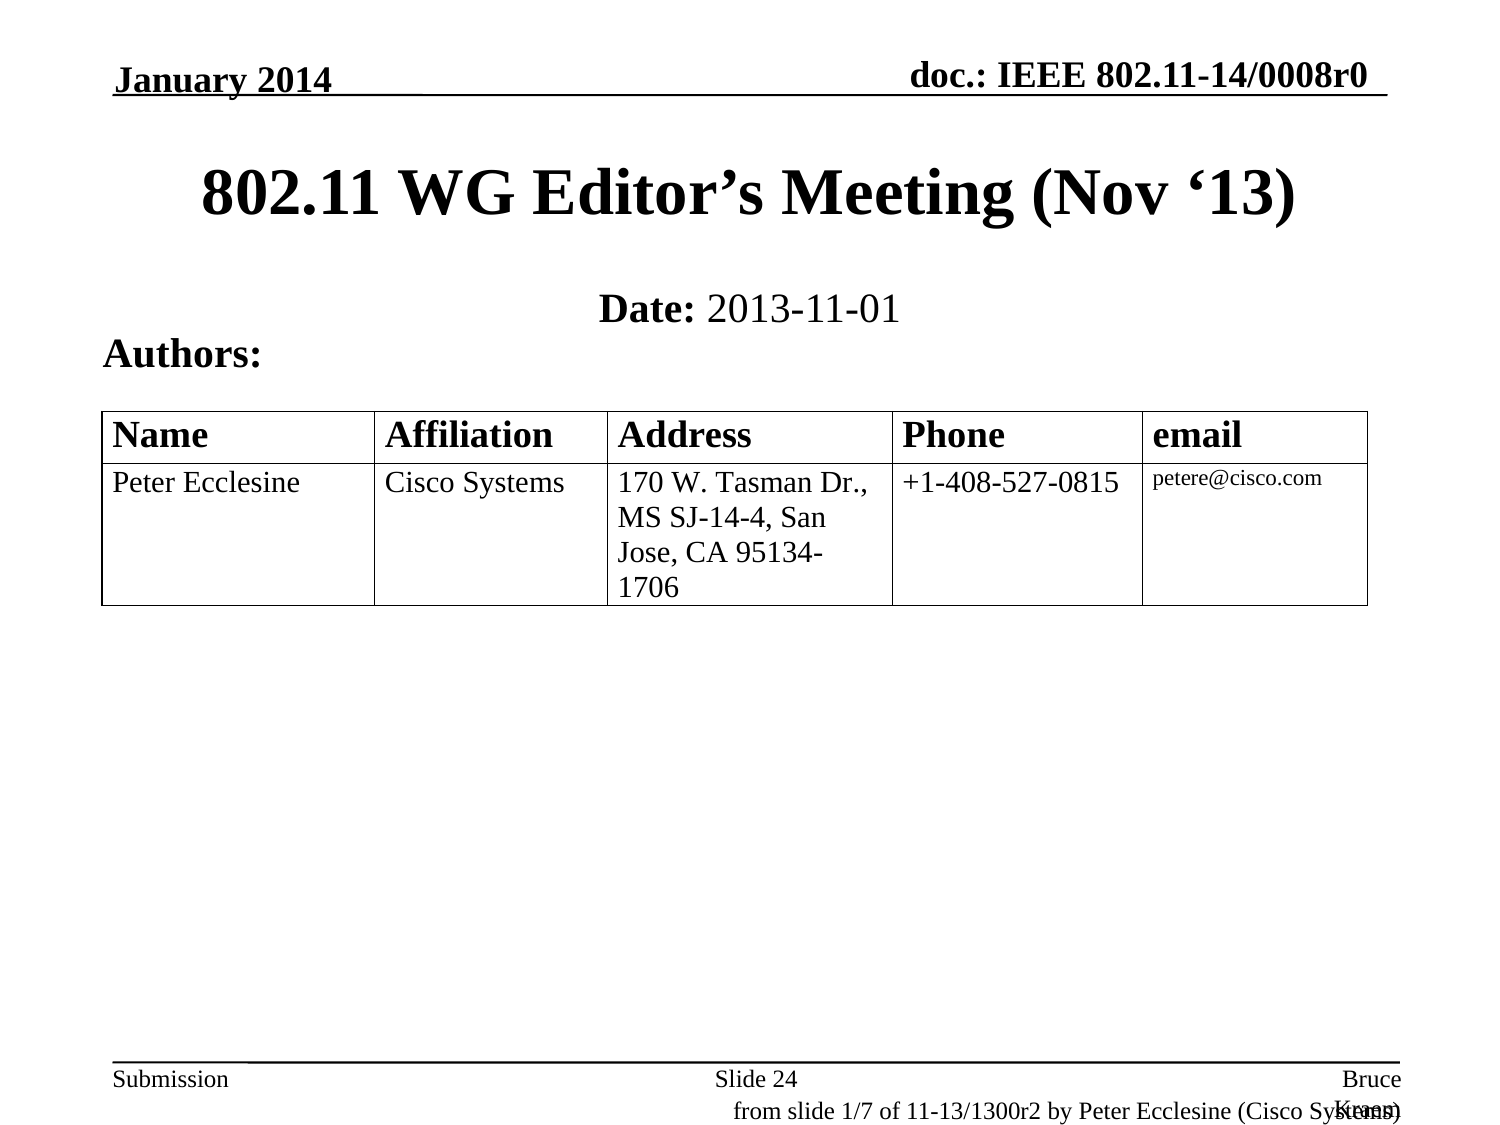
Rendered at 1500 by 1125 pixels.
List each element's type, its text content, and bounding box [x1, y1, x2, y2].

footer Bruce Kraemer, Marvell [1325, 1062, 1402, 1087]
text_box Authors: [87, 318, 325, 381]
list Date: 2013-11-01 [112, 279, 1388, 342]
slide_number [114, 54, 374, 100]
slide_number Slide 24 [712, 1062, 800, 1087]
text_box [87, 410, 1388, 835]
title 802.11 WG Editor’s Meeting (Nov ‘13) [112, 112, 1388, 263]
text_box from slide 1/7 of 11-13/1300r2 by Peter Ecclesine (Cisco Systems) [343, 1087, 1417, 1125]
